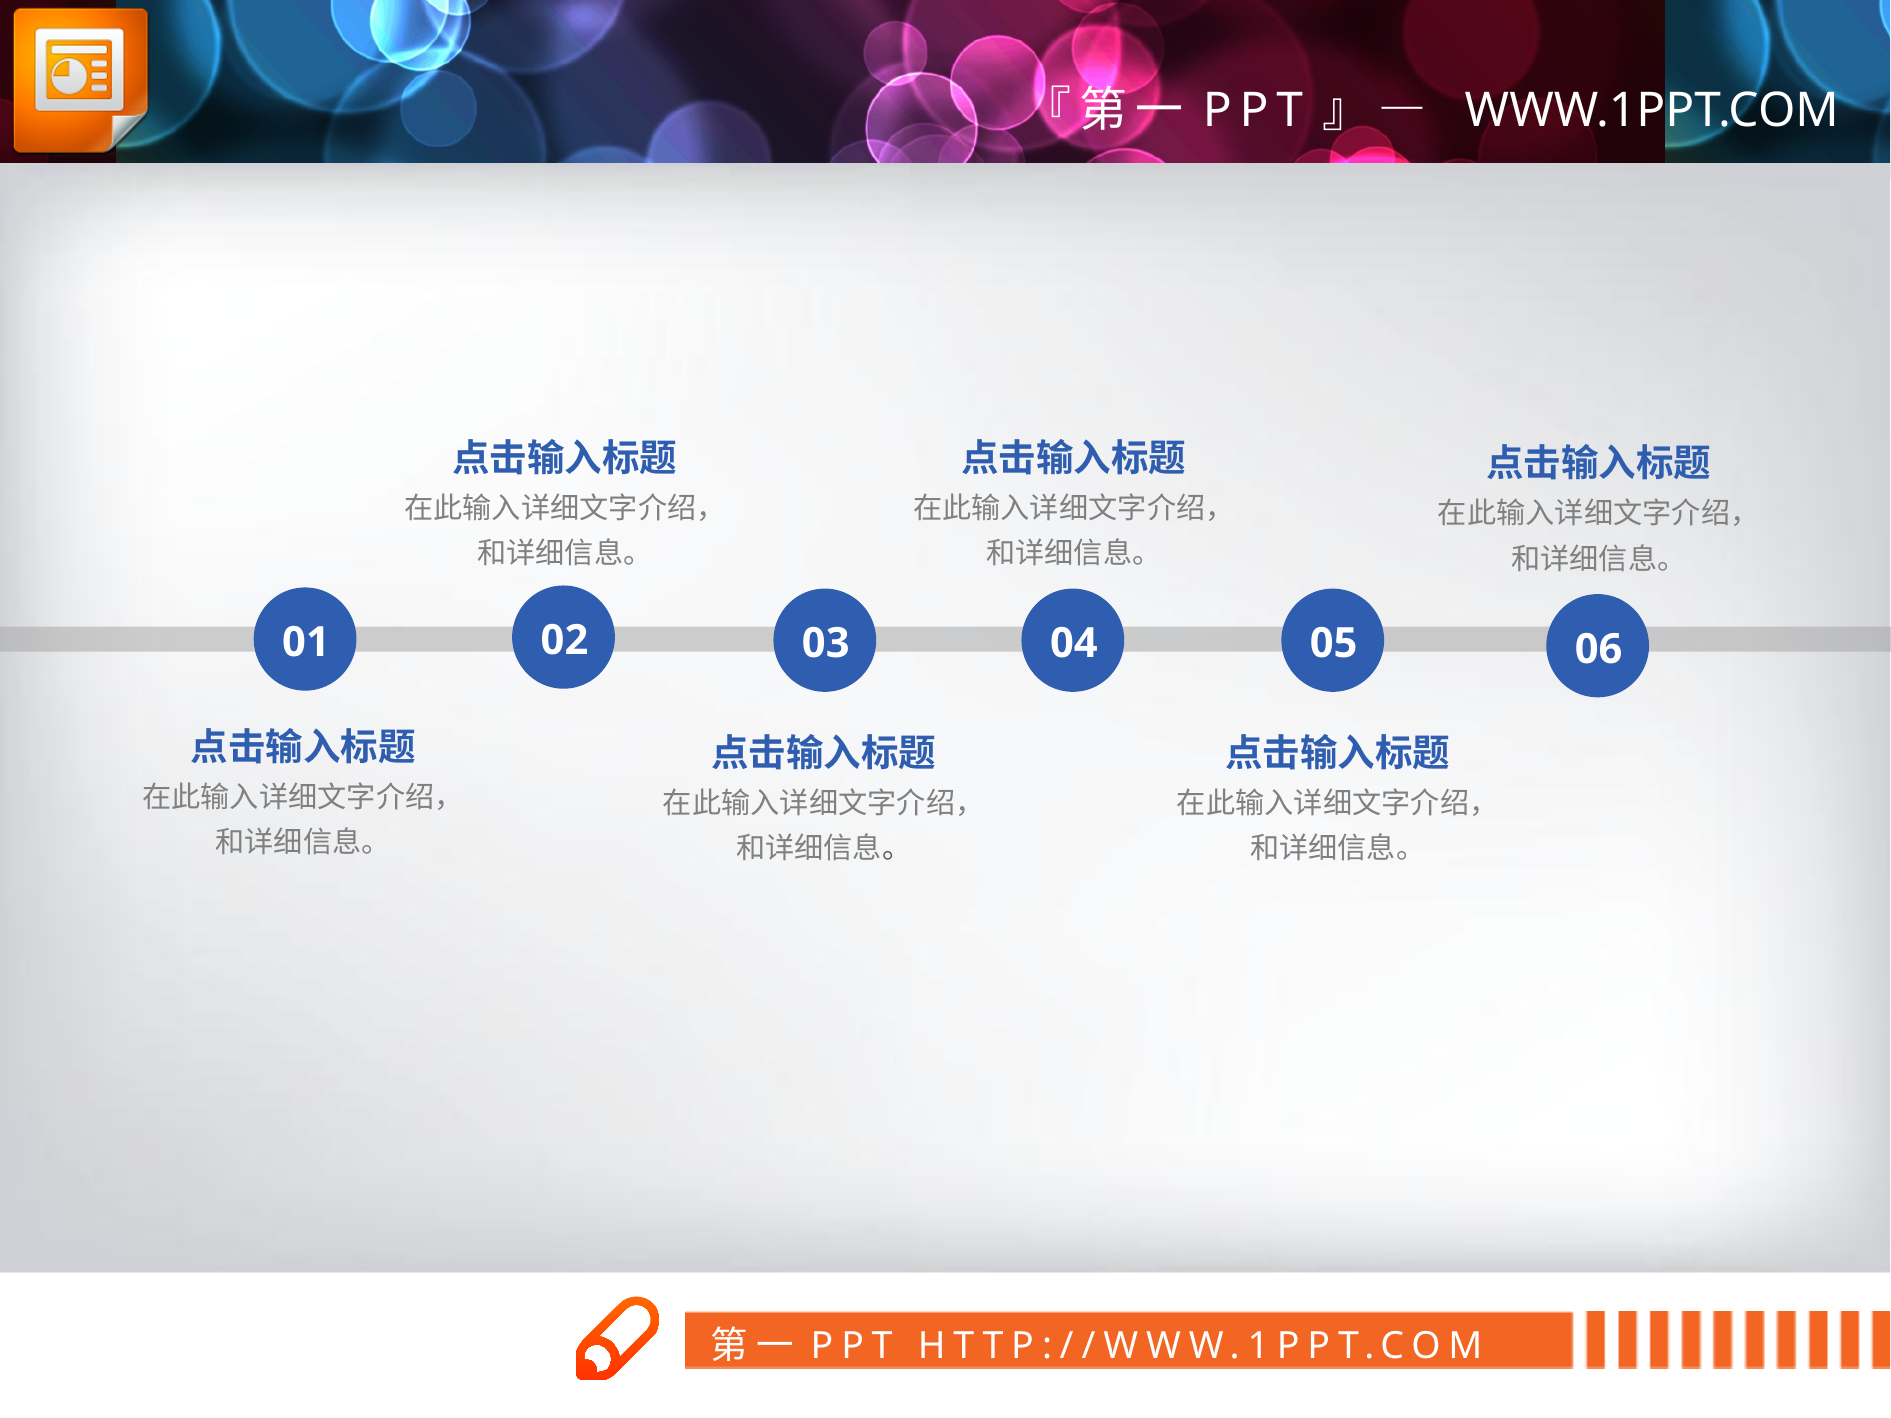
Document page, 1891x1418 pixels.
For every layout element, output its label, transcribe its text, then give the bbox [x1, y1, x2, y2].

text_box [253, 587, 359, 691]
text_box 点击输入标题 在此输入详细文字介绍， 和详细信息。 [898, 426, 1250, 577]
text_box 点击输入标题 在此输入详细文字介绍， 和详细信息。 [648, 721, 1000, 873]
text_box 点击输入标题 在此输入详细文字介绍， 和详细信息。 [127, 715, 479, 866]
picture [685, 1311, 1891, 1369]
text_box 点击输入标题 在此输入详细文字介绍， 和详细信息。 [1162, 721, 1514, 873]
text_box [1281, 588, 1387, 693]
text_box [773, 588, 879, 693]
text_box 点击输入标题 在此输入详细文字介绍， 和详细信息。 [389, 426, 741, 577]
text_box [1021, 588, 1127, 693]
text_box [1546, 593, 1652, 698]
text_box 点击输入标题 在此输入详细文字介绍， 和详细信息。 [1422, 431, 1775, 583]
picture [0, 0, 1891, 626]
picture [0, 652, 1891, 1275]
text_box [511, 585, 618, 689]
